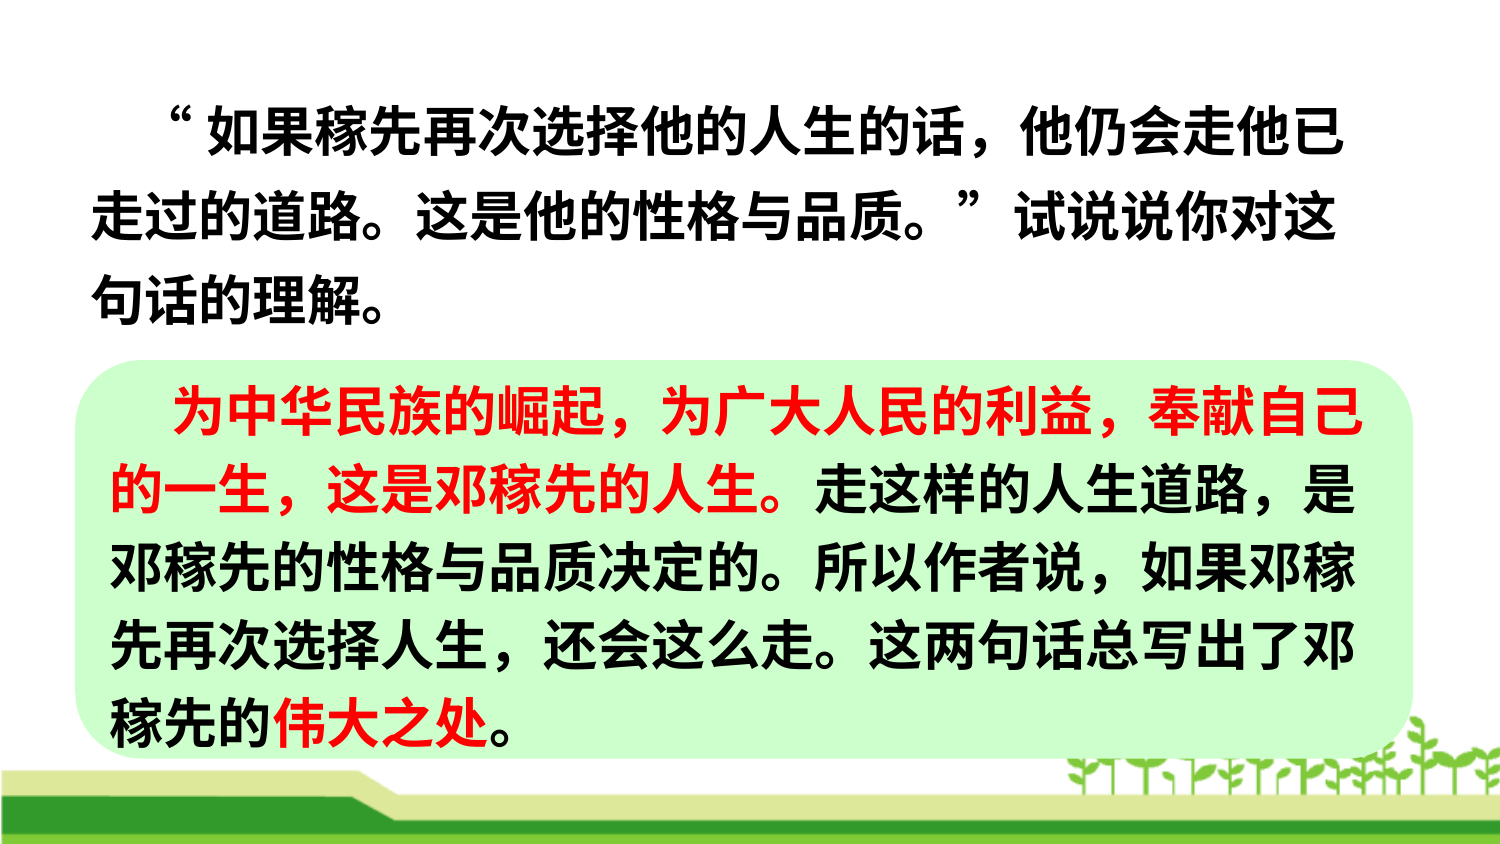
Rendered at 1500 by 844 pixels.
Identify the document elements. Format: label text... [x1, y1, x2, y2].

text_box 为中华民族的崛起，为广大人民的利益，奉献自己的一生，这是邓稼先的人生。走这样的人生道路，是邓稼先的性格与品质决定的。所以作者说，如果邓稼先再次选择人生，还会这么走。这两句话总写出了邓稼先的伟大之处。 [75, 360, 1414, 759]
text_box “如果稼先再次选择他的人生的话，他仍会走他已走过的道路。这是他的性格与品质。”试说说你对这句话的理解。 [75, 70, 1365, 339]
picture [0, 0, 1500, 844]
